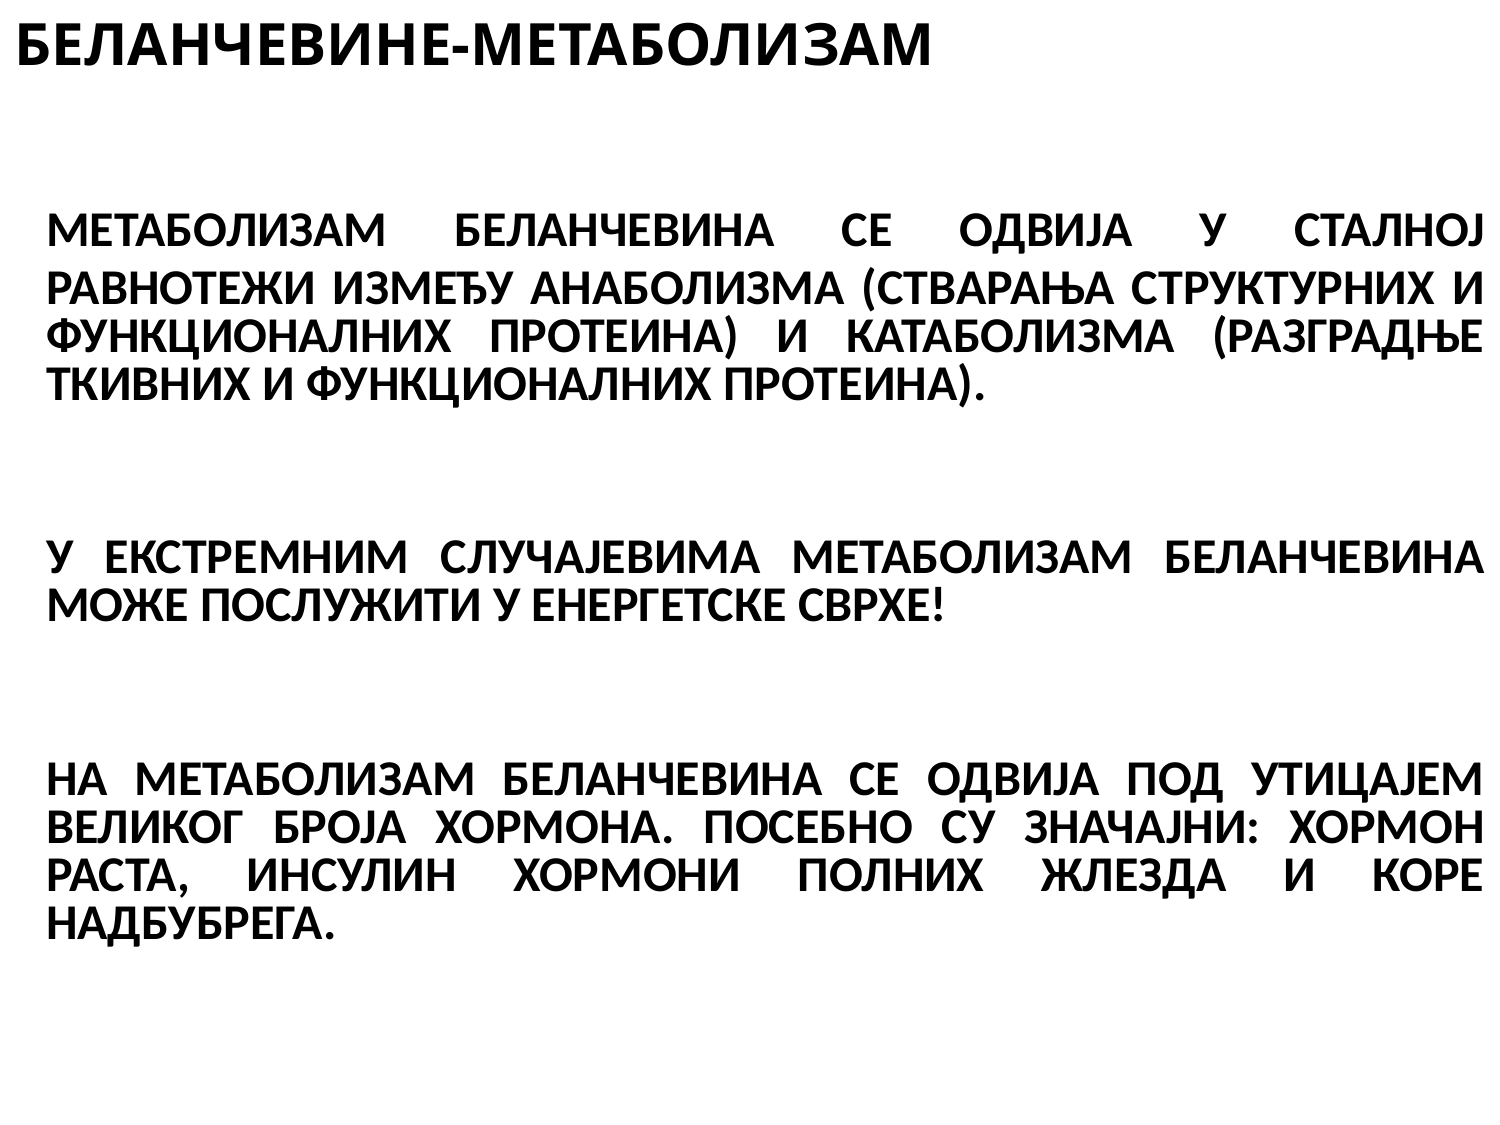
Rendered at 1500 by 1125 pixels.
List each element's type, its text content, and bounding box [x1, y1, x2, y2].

text_box БЕЛАНЧЕВИНЕ-МЕТАБОЛИЗАМ [0, 0, 1500, 85]
subtitle МЕТАБОЛИЗАМ БЕЛАНЧЕВИНА СЕ ОДВИЈА У СТАЛНОЈ РАВНОТЕЖИ ИЗМЕЂУ АНАБОЛИЗМА (СТВАРАЊА СТРУКТУРНИХ И ФУНКЦИОНАЛНИХ ПРОТЕИНА) И КАТАБОЛИЗМА (РАЗГРАДЊЕ ТКИВНИХ И ФУНКЦИОНАЛНИХ ПРОТЕИНА). У ЕКСТРЕМНИМ СЛУЧАЈЕВИМА МЕТАБОЛИЗАМ БЕЛАНЧЕВИНА МОЖЕ ПОСЛУЖИТИ У ЕНЕРГЕТСКЕ СВРХЕ! НА МЕТАБОЛИЗАМ БЕЛАНЧЕВИНА СЕ ОДВИЈА ПОД УТИЦАЈЕМ ВЕЛИКОГ БРОЈА ХОРМОНА. ПОСЕБНО СУ ЗНАЧАЈНИ: ХОРМОН РАСТА, ИНСУЛИН ХОРМОНИ ПОЛНИХ ЖЛЕЗДА И КОРЕ НАДБУБРЕГА. [0, 162, 1500, 1035]
